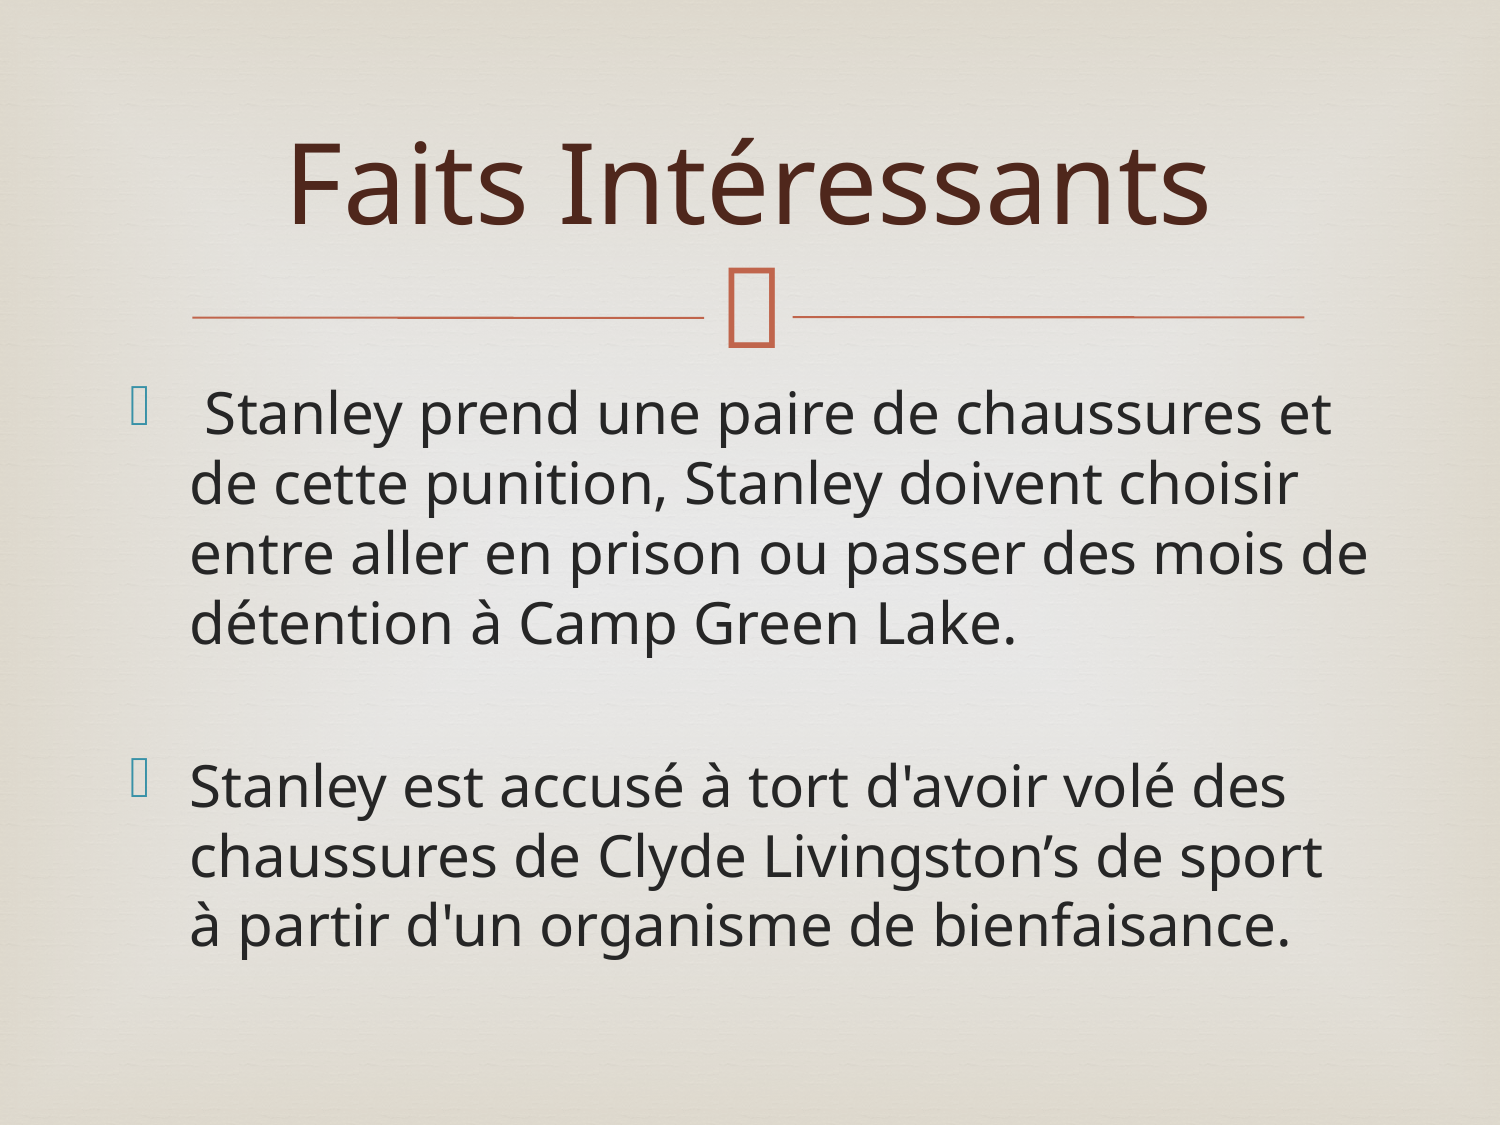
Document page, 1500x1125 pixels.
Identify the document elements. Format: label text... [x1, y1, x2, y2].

list Stanley prend une paire de chaussures et de cette punition, Stanley doivent choisir entre aller en prison ou passer des mois de détention à Camp Green Lake. Stanley est accusé à tort d'avoir volé des chaussures de Clyde Livingston’s de sport à partir d'un organisme de bienfaisance. [114, 368, 1386, 1005]
title Faits Intéressants [112, 93, 1386, 267]
